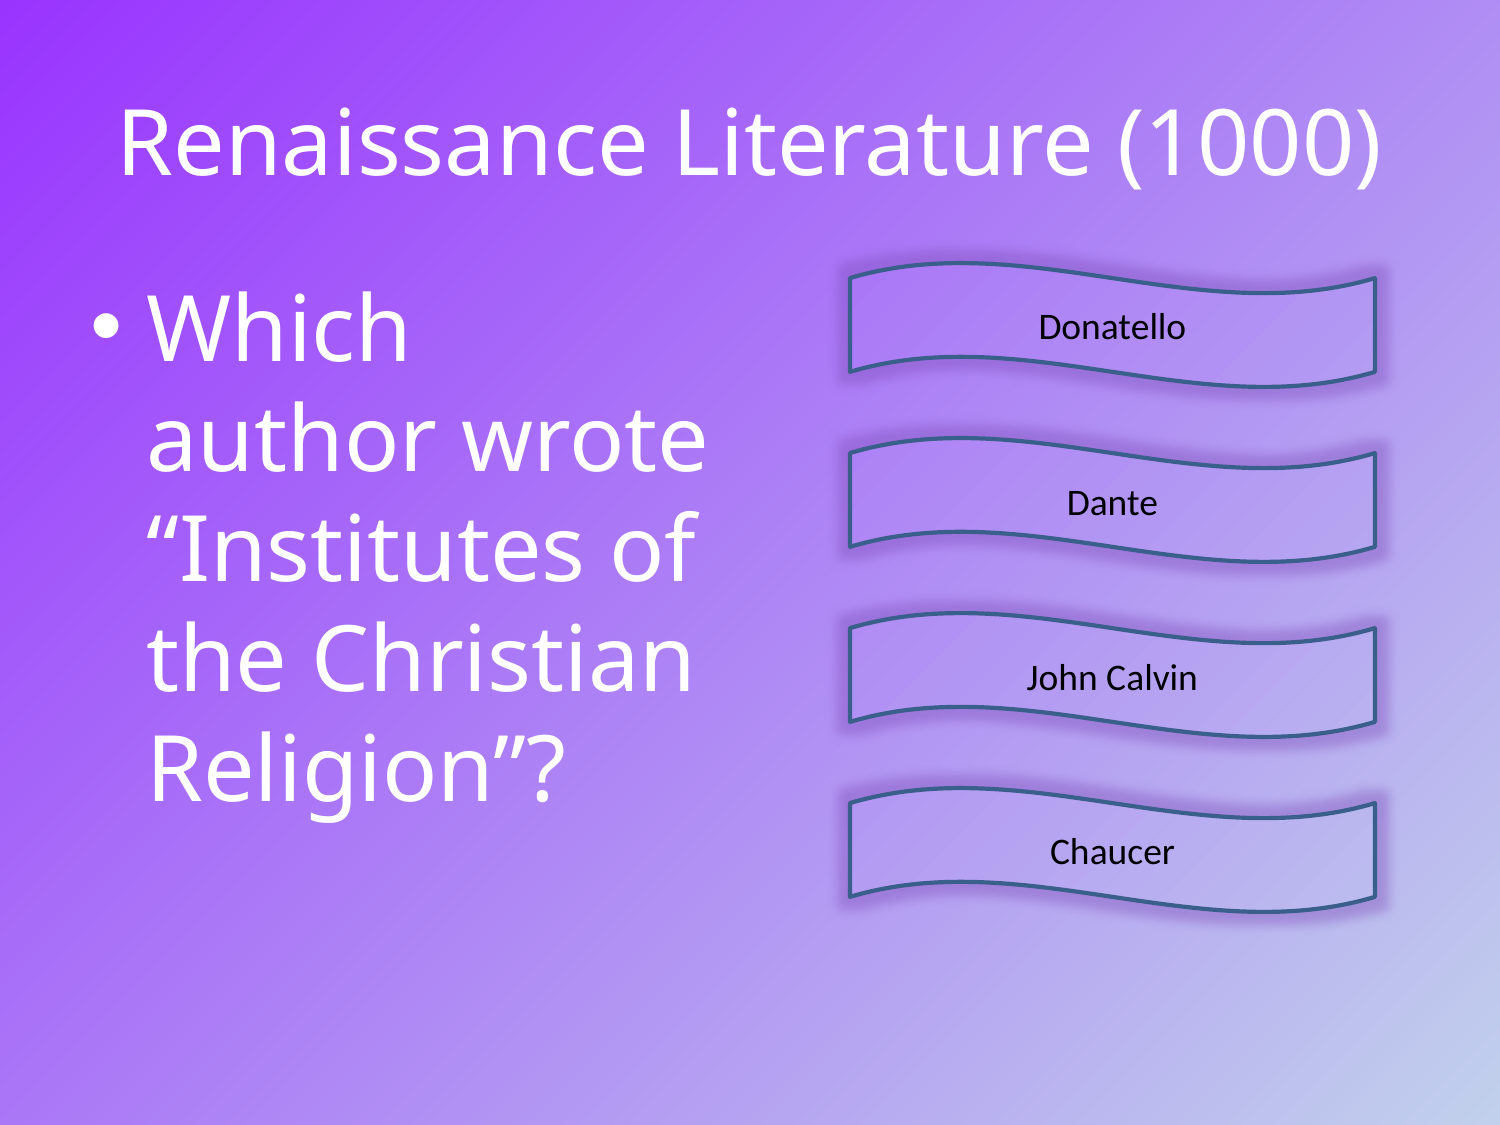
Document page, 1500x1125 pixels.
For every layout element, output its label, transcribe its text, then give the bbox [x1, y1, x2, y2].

text_box Dante [847, 435, 1378, 564]
list Which author wrote “Institutes of the Christian Religion”? [75, 262, 738, 1005]
text_box Chaucer [847, 785, 1378, 915]
text_box Donatello [847, 260, 1378, 390]
text_box John Calvin [847, 611, 1378, 740]
title Renaissance Literature (1000) [75, 45, 1425, 233]
